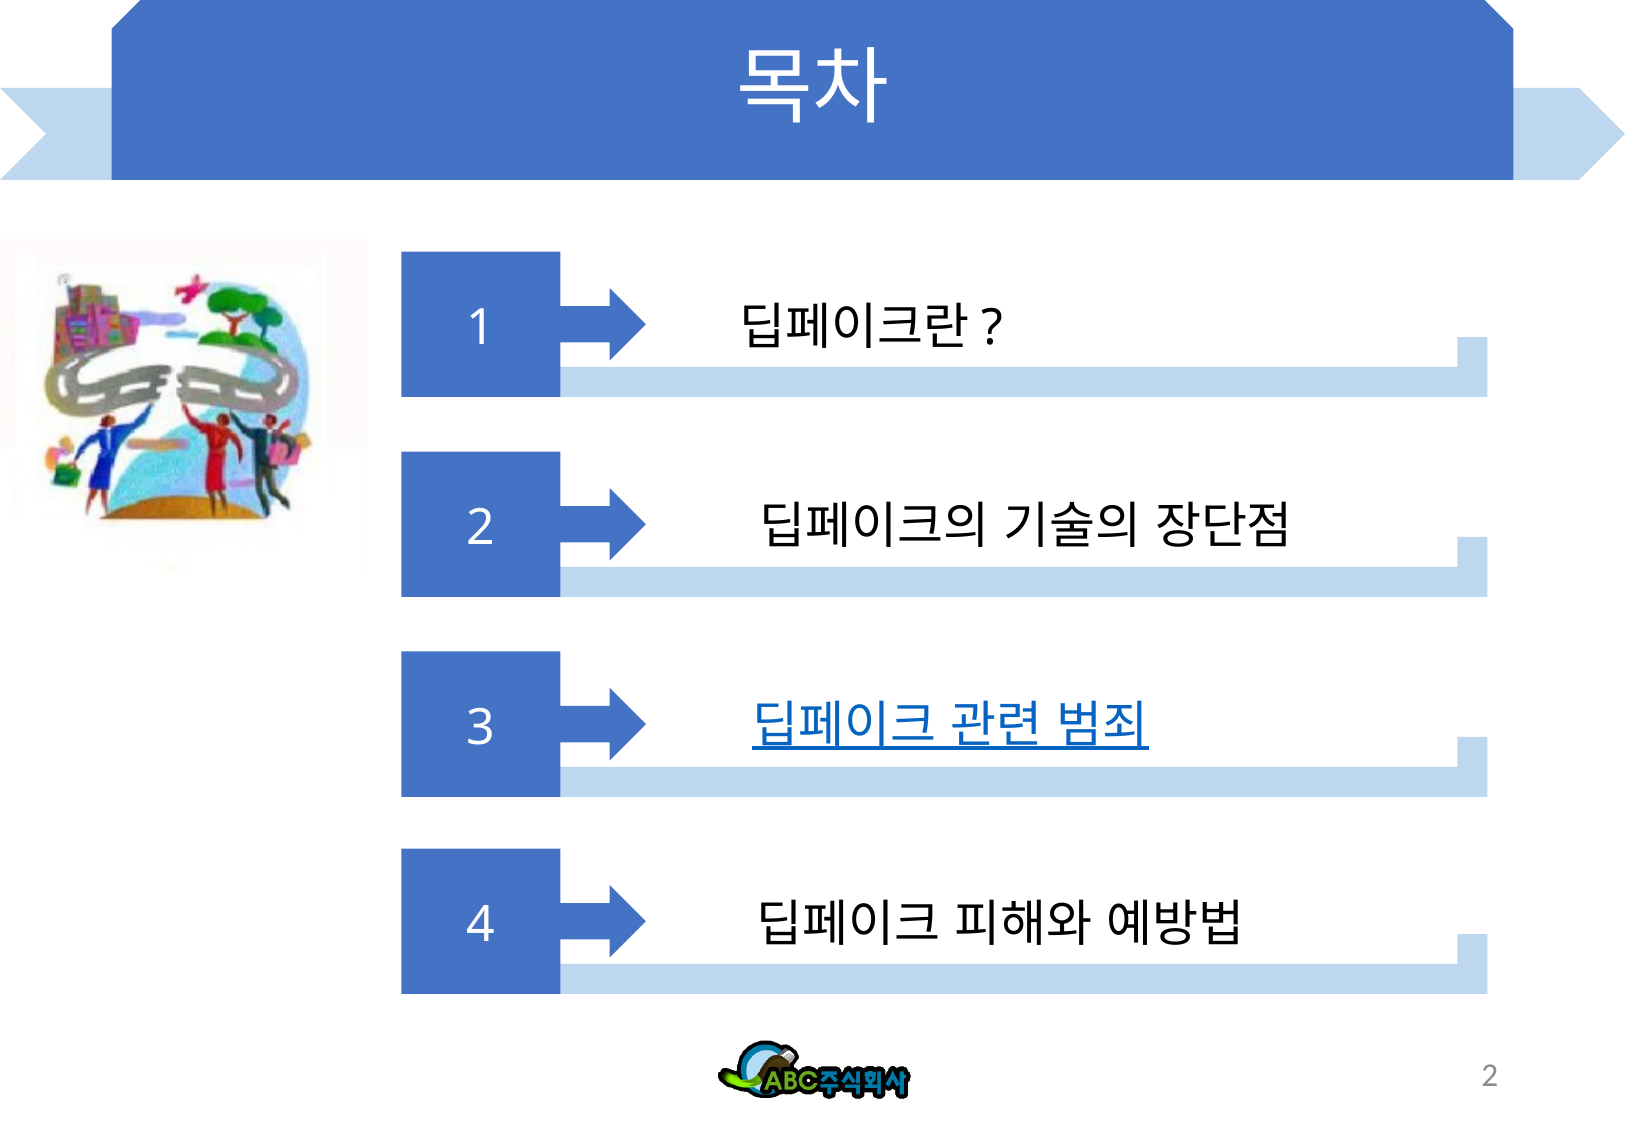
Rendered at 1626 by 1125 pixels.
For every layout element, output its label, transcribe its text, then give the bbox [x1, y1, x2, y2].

text_box [455, 536, 1488, 598]
text_box 딥페이크란? [724, 286, 1019, 362]
text_box 3 [401, 651, 646, 797]
picture [709, 1034, 916, 1103]
text_box [455, 736, 1488, 798]
text_box 2 [401, 451, 646, 597]
text_box 딥페이크 관련 범죄 [737, 685, 1164, 773]
text_box 딥페이크 피해와 예방법 [742, 884, 1260, 959]
slide_number 2 [1147, 1042, 1514, 1103]
text_box [455, 933, 1488, 995]
picture [0, 239, 369, 585]
text_box 딥페이크의 기술의 장단점 [744, 485, 1309, 561]
text_box 4 [401, 848, 646, 994]
text_box 1 [401, 251, 646, 397]
text_box [455, 336, 1488, 398]
title 목차 [0, 0, 1625, 180]
